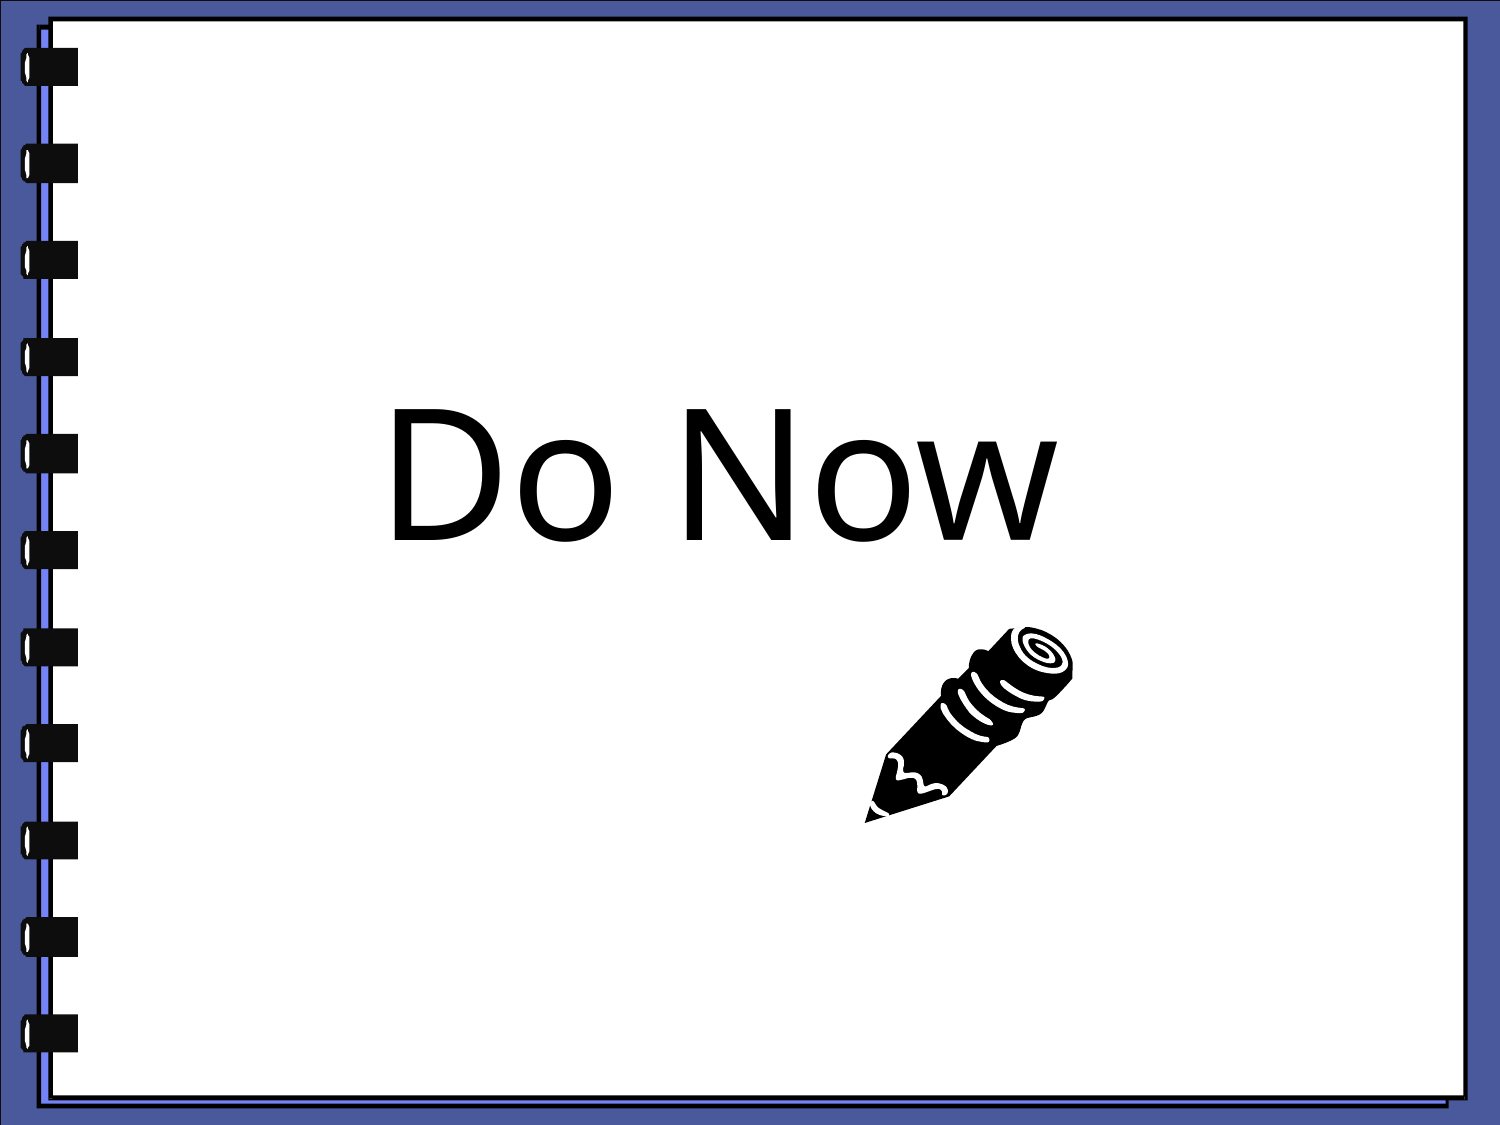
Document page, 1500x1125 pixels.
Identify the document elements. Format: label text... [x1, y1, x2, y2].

text_box Do Now [362, 349, 1125, 585]
picture [862, 624, 1076, 826]
